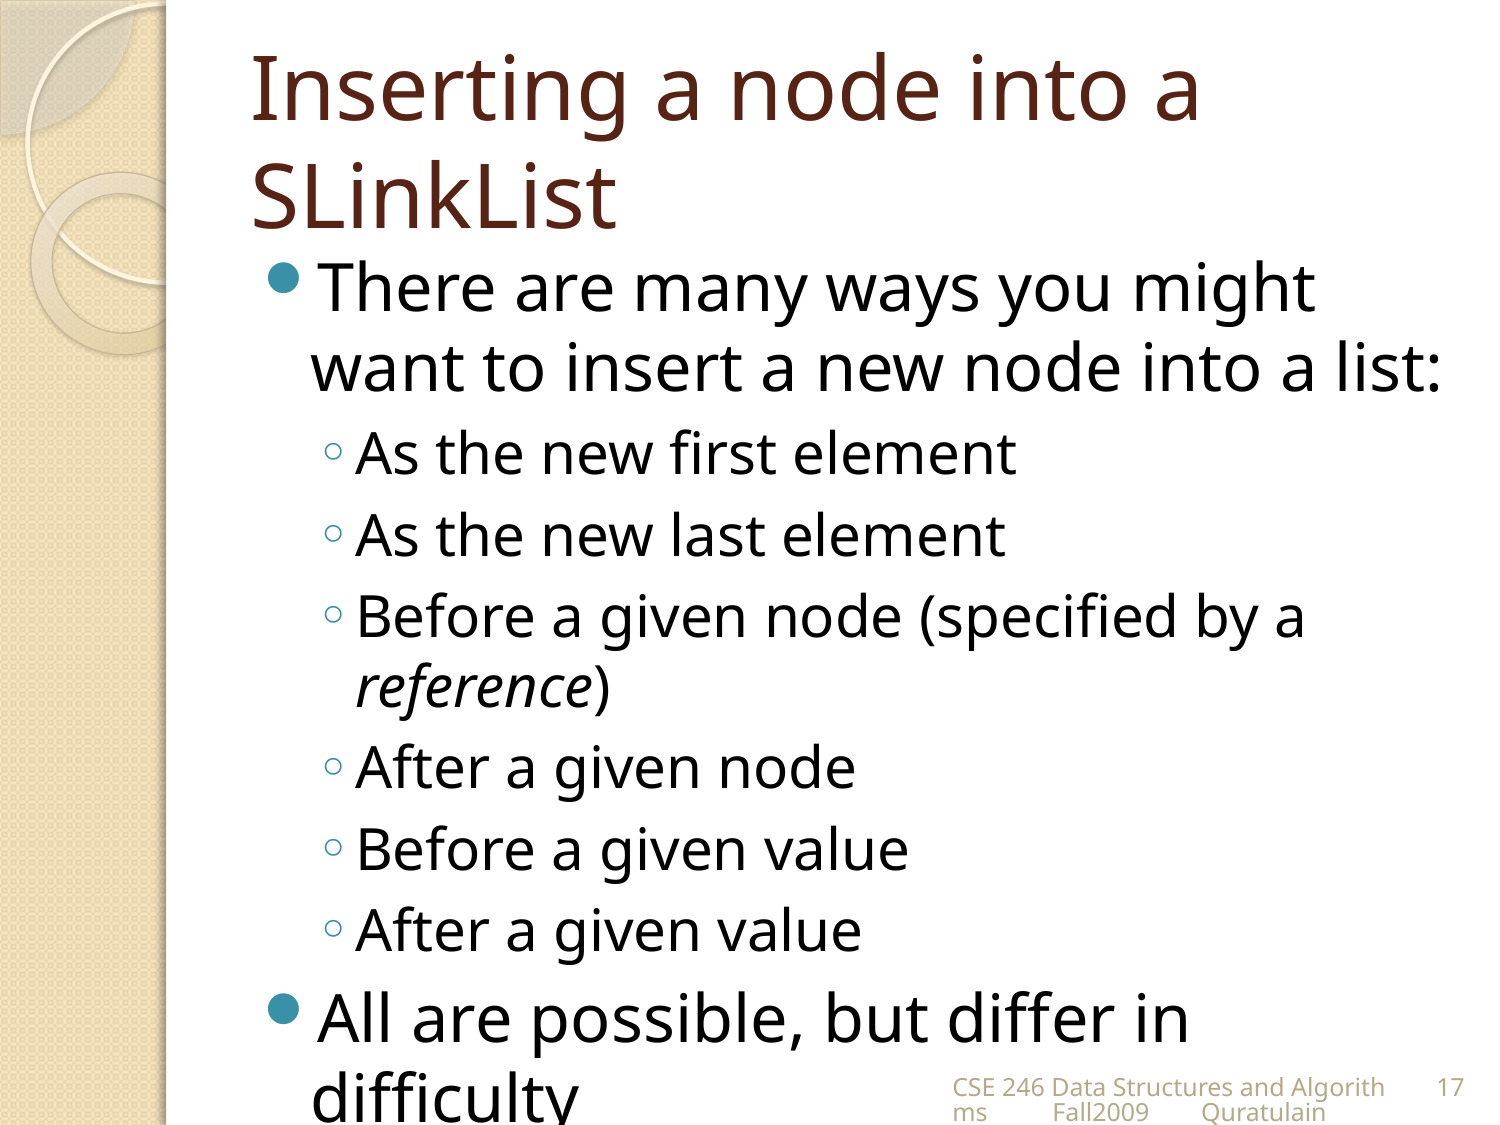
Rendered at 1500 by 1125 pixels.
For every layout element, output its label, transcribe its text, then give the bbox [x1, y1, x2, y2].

slide_number 17 [1413, 1034, 1488, 1113]
footer CSE 246 Data Structures and Algorithms Fall2009 Quratulain [937, 1034, 1413, 1113]
list There are many ways you might want to insert a new node into a list: As the new first element As the new last element Before a given node (specified by a reference) After a given node Before a given value After a given value All are possible, but differ in difficulty [235, 237, 1466, 1025]
title Inserting a node into a SLinkList [235, 45, 1466, 233]
